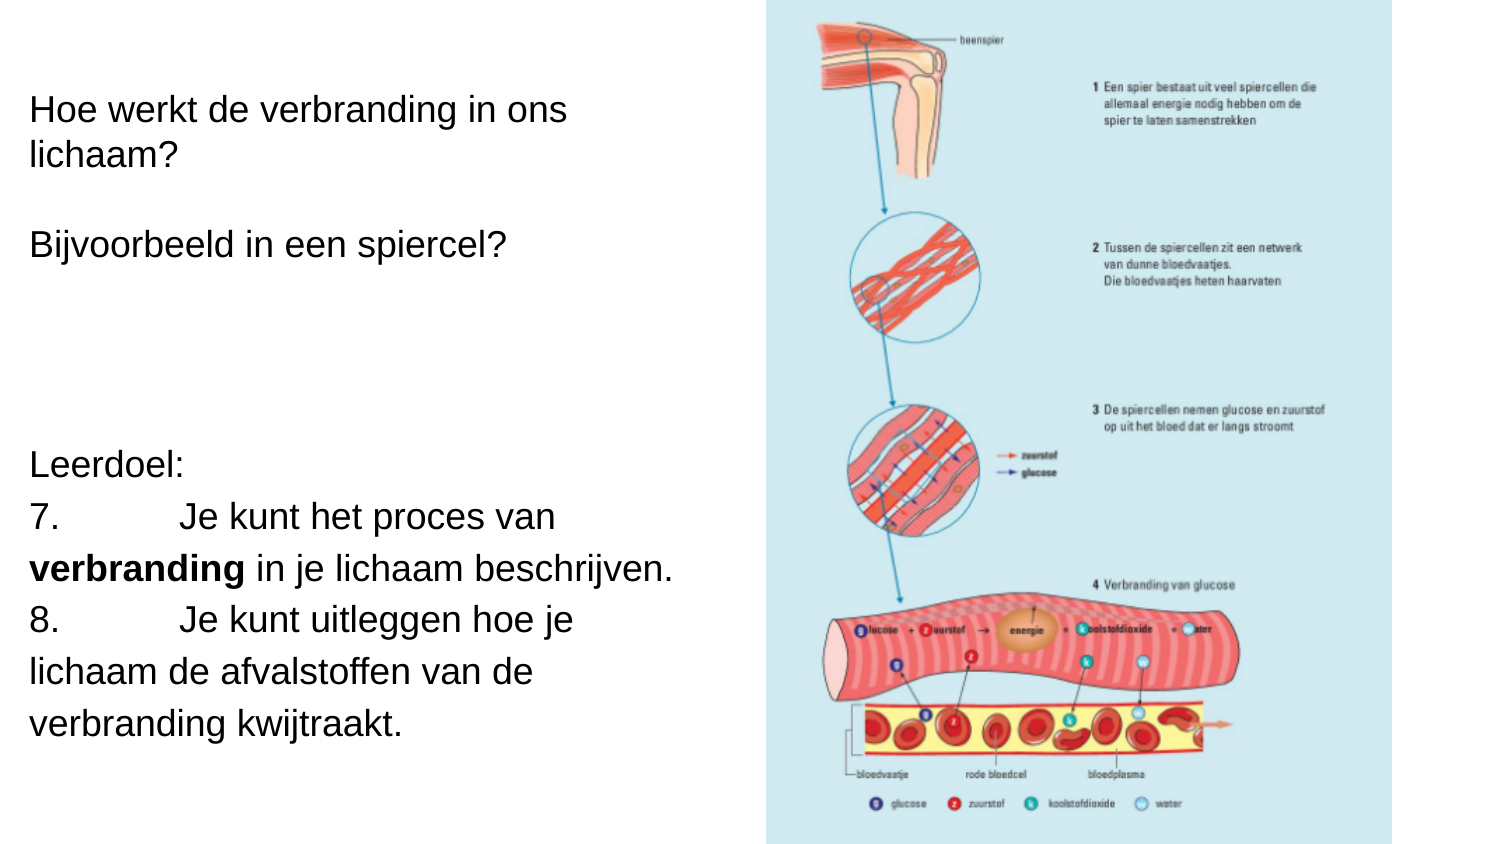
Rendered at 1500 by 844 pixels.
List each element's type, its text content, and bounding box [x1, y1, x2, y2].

text_box Hoe werkt de verbranding in ons lichaam? Bijvoorbeeld in een spiercel? Leerdoel: 7. Je kunt het proces van verbranding in je lichaam beschrijven. 8. Je kunt uitleggen hoe je lichaam de afvalstoffen van de verbranding kwijtraakt. [14, 70, 718, 793]
picture [766, 0, 1392, 844]
